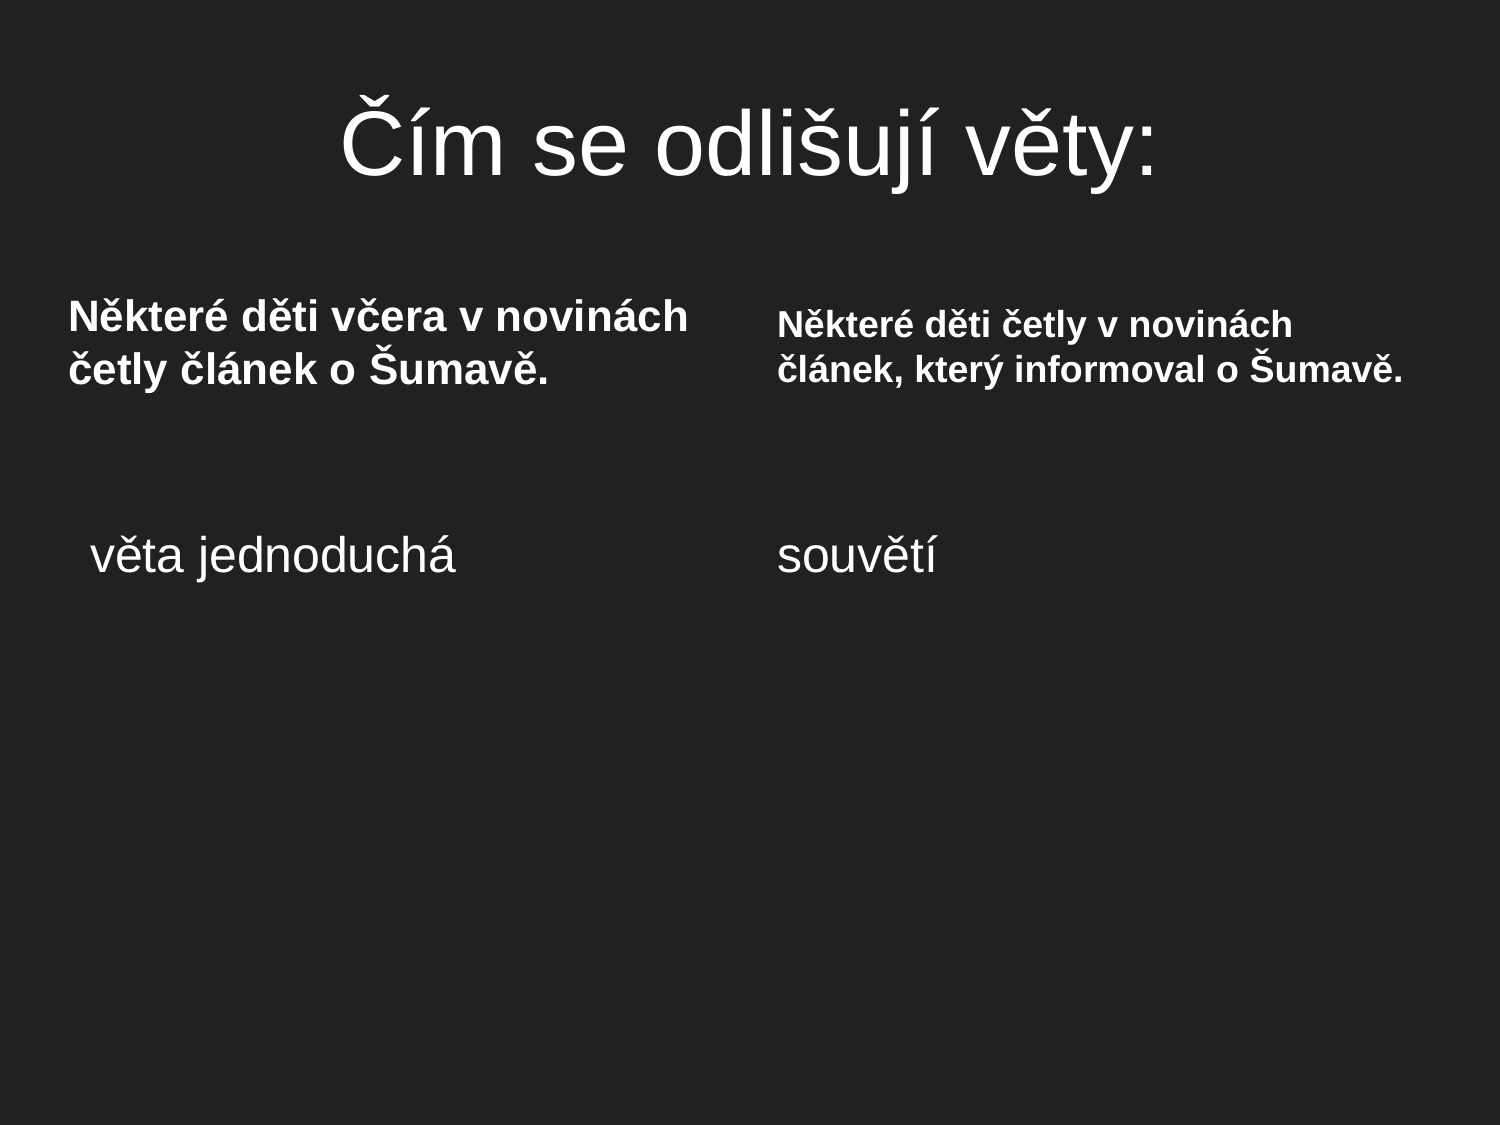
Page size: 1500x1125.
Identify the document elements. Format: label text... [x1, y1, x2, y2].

list Některé děti četly v novinách článek, který informoval o Šumavě. [761, 251, 1424, 398]
list souvětí [761, 515, 1425, 1005]
list věta jednoduchá [75, 515, 738, 1005]
list Některé děti včera v novinách četly článek o Šumavě. [53, 243, 739, 401]
title Čím se odlišují věty: [75, 45, 1425, 233]
